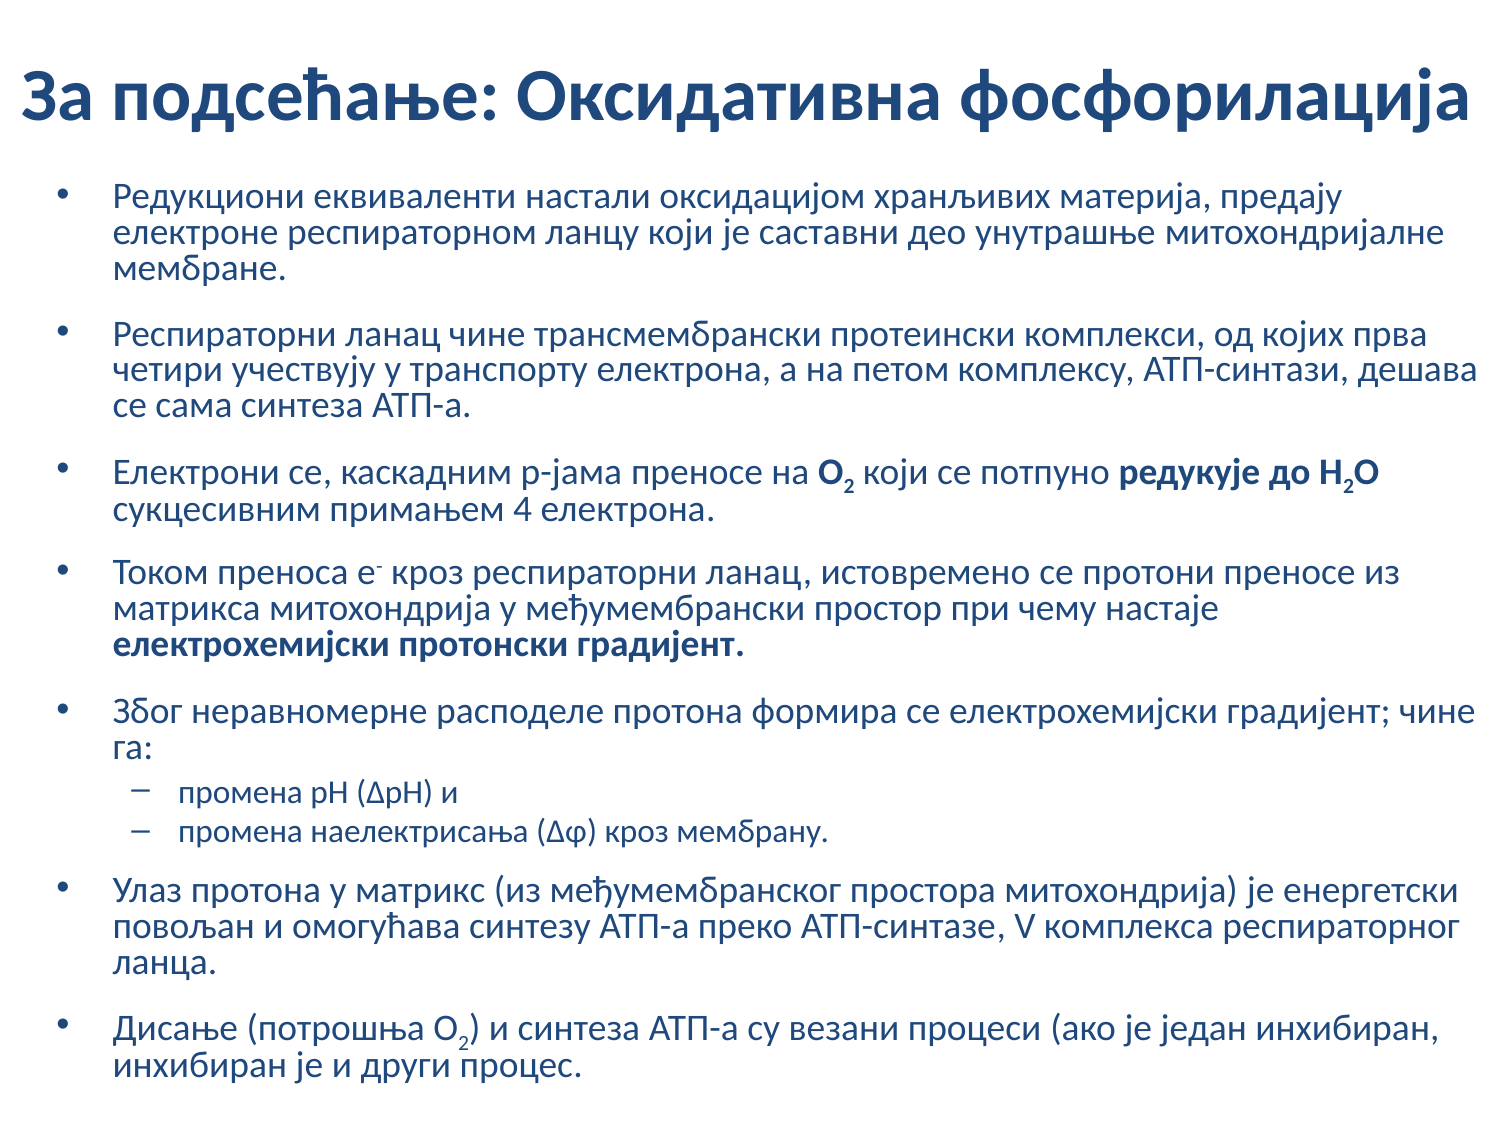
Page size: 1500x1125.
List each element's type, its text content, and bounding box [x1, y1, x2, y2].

text_box За подсећање: Оксидативна фосфорилација [0, 5, 1498, 175]
text_box Редукциони еквиваленти настали оксидацијом хранљивих материја, предају електроне респираторном ланцу који је саставни део унутрашње митохондријалне мембране. Респираторни ланац чине трансмембрански протеински комплекси, од којих прва четири учествују у транспорту електрона, а на петом комплексу, АТП-синтази, дешава се сама синтеза АТП-а. Електрони се, каскадним р-јама преносе на О2 који се потпуно редукује до H2О сукцесивним примањем 4 електрона. Током преноса е- кроз респираторни ланац, истовремено се протони преносе из матрикса митохондрија у међумембрански простор при чему настаје електрохемијски протонски градијент. Због неравномерне расподеле протона формира се електрохемијски градијент; чине га: промена рН (ΔрН) и промена наелектрисања (Δφ) кроз мембрану. Улаз протона у матрикс (из међумембранског простора митохондрија) је енергетски повољан и омогућава синтезу АТП-а преко АТП-синтазе, V комплекса респираторног ланца. Дисање (потрошња О2) и синтеза АТП-а су везани процеси (ако је један инхибиран, инхибиран је и други процес. [41, 172, 1500, 1125]
